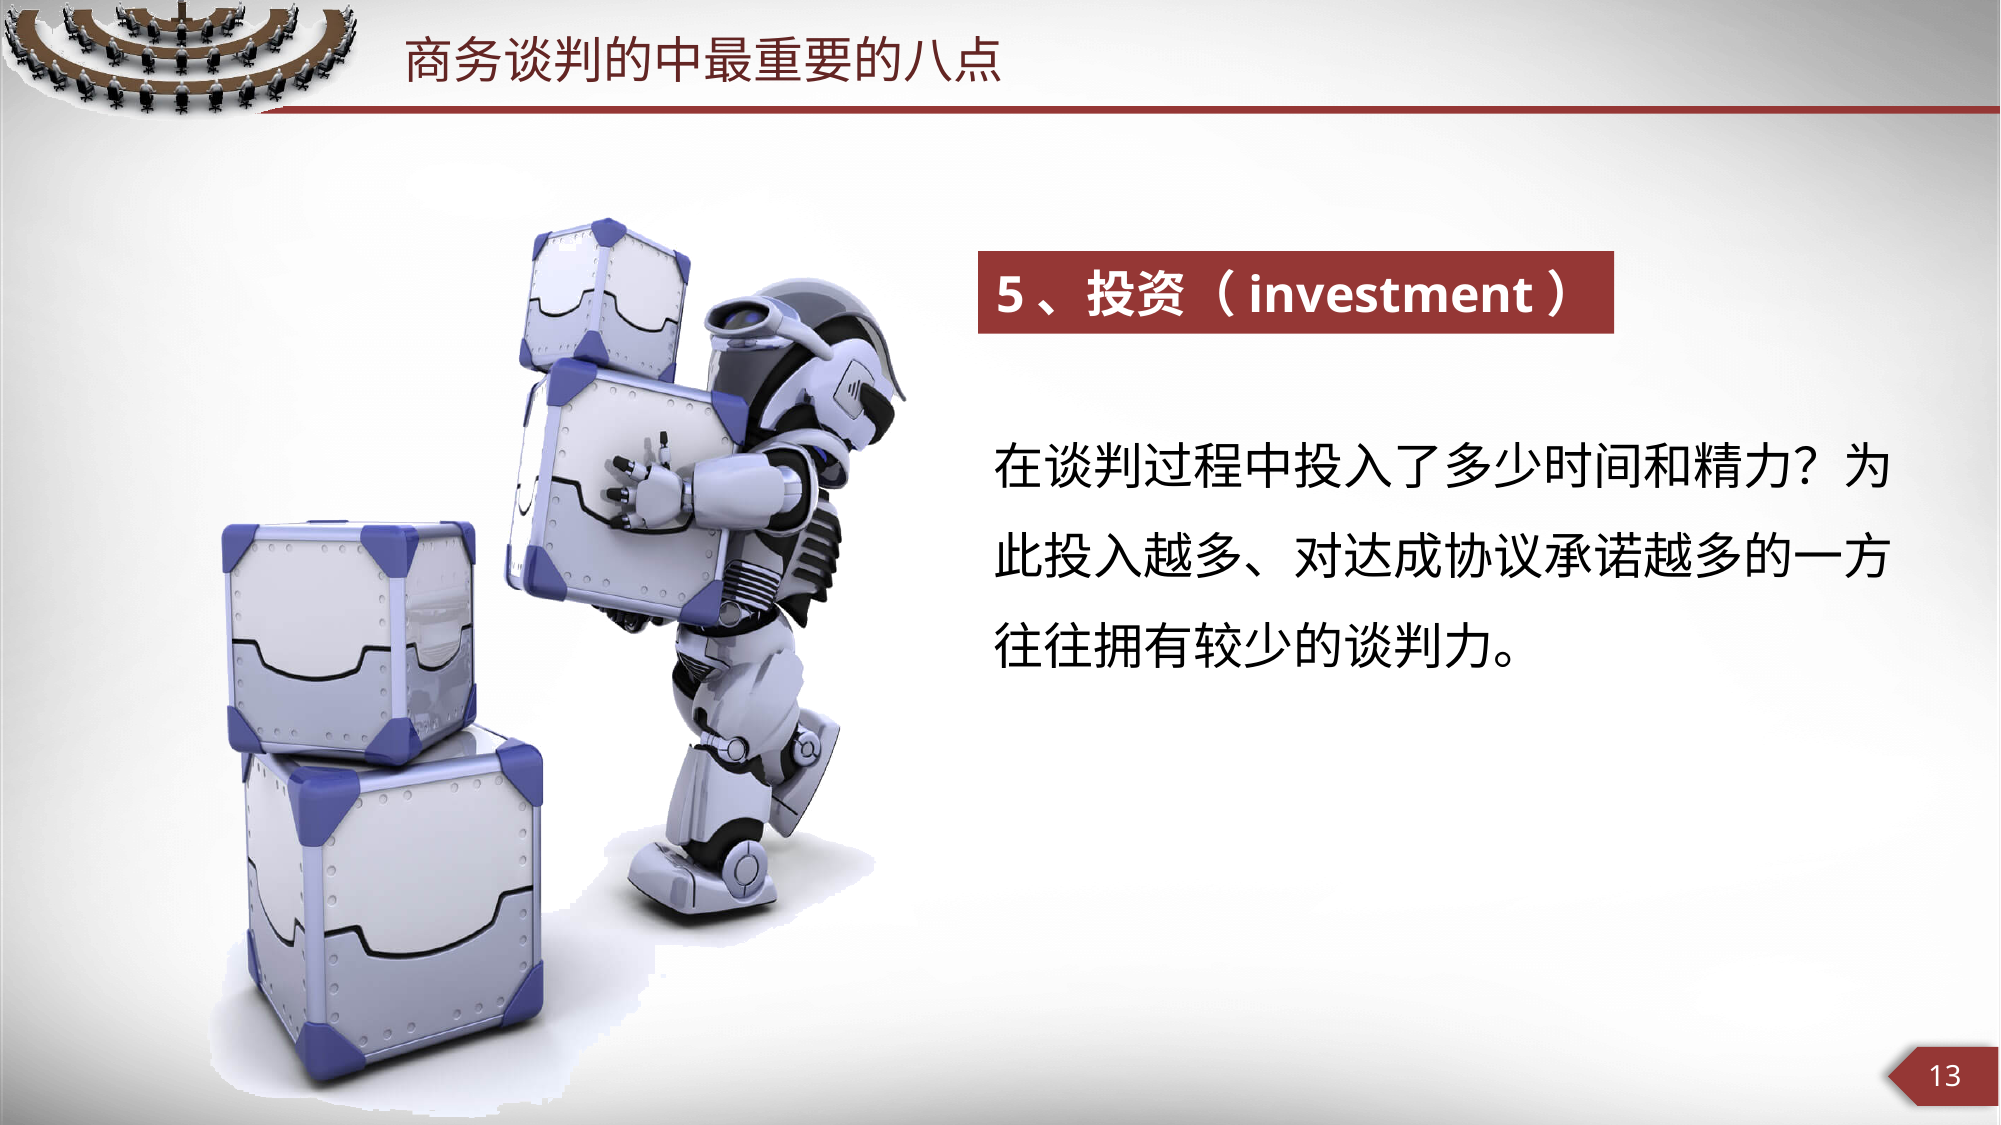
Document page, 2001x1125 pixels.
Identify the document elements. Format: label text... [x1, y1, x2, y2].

text_box 在谈判过程中投入了多少时间和精力？为此投入越多、对达成协议承诺越多的一方往往拥有较少的谈判力。 [978, 397, 1957, 929]
picture [0, 0, 2001, 1125]
list 商务谈判的中最重要的八点 [388, 11, 1074, 107]
text_box 5、投资（investment） [978, 251, 1615, 334]
slide_number 13 [1889, 1046, 2000, 1107]
